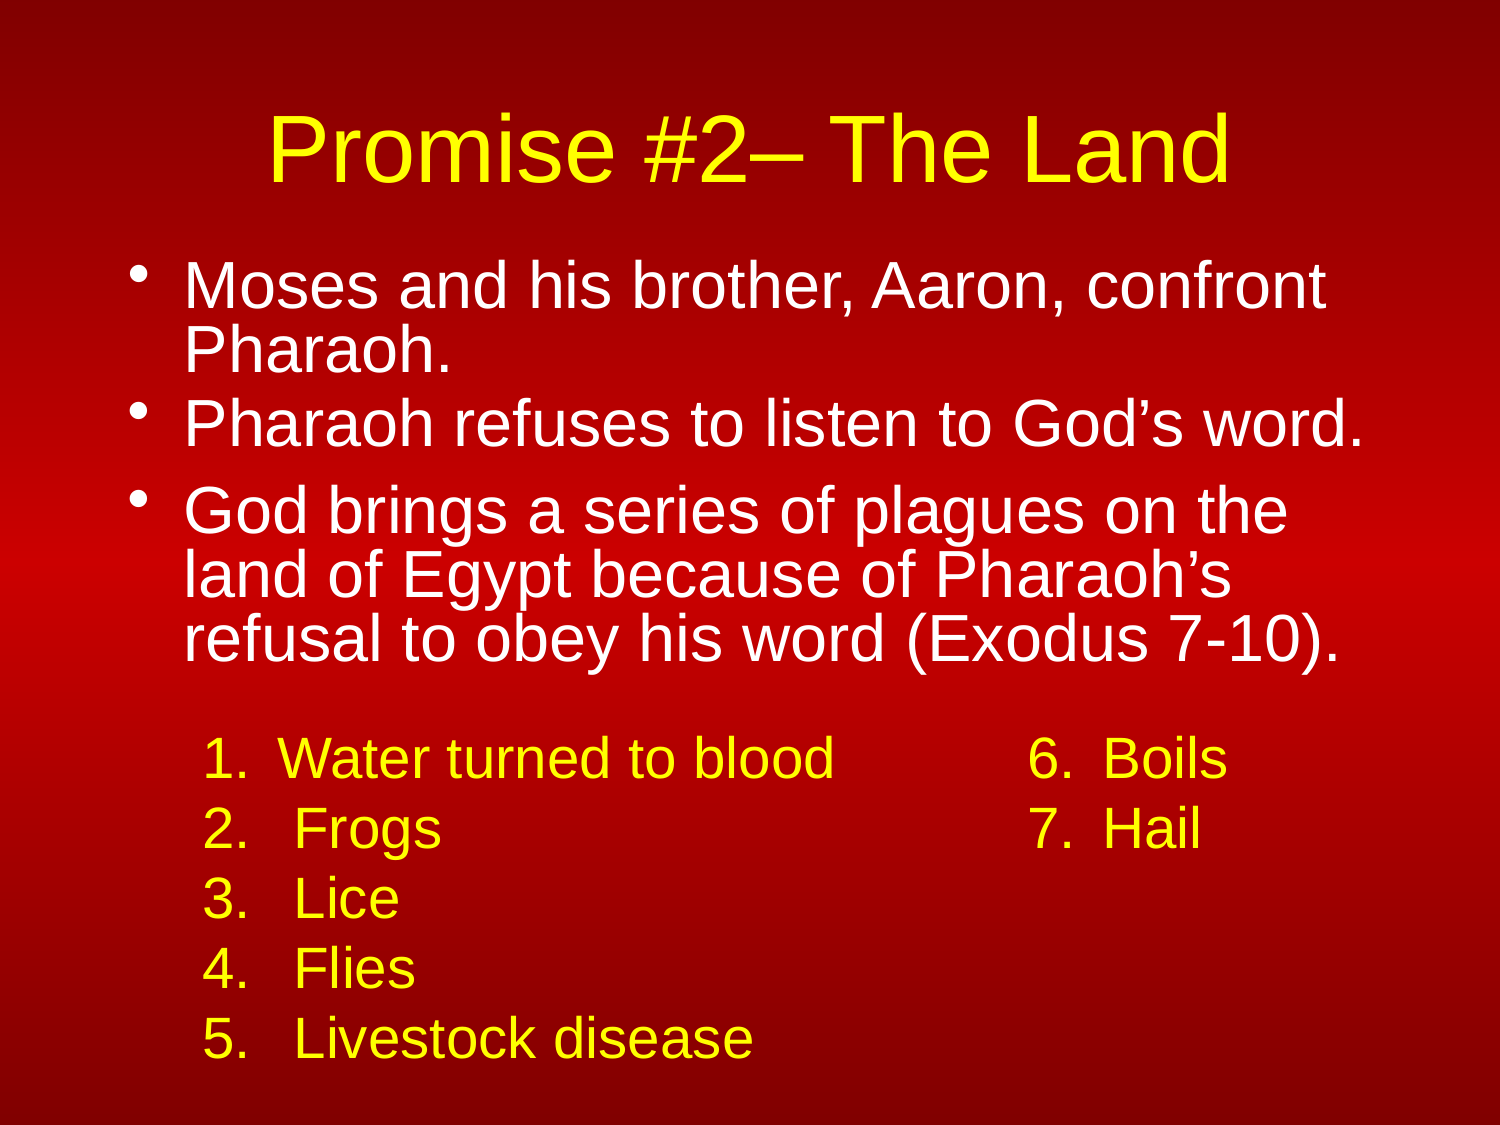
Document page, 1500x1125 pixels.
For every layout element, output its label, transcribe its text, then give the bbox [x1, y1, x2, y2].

title Promise #2– The Land [37, 50, 1463, 238]
text_box God brings a series of plagues on the land of Egypt because of Pharaoh’s refusal to obey his word (Exodus 7-10). [112, 474, 1400, 688]
text_box Water turned to blood Frogs Lice Flies Livestock disease [187, 712, 875, 1078]
text_box Boils Hail [1012, 712, 1375, 868]
text_box Pharaoh refuses to listen to God’s word. [112, 387, 1388, 474]
list Moses and his brother, Aaron, confront Pharaoh. [112, 249, 1388, 387]
